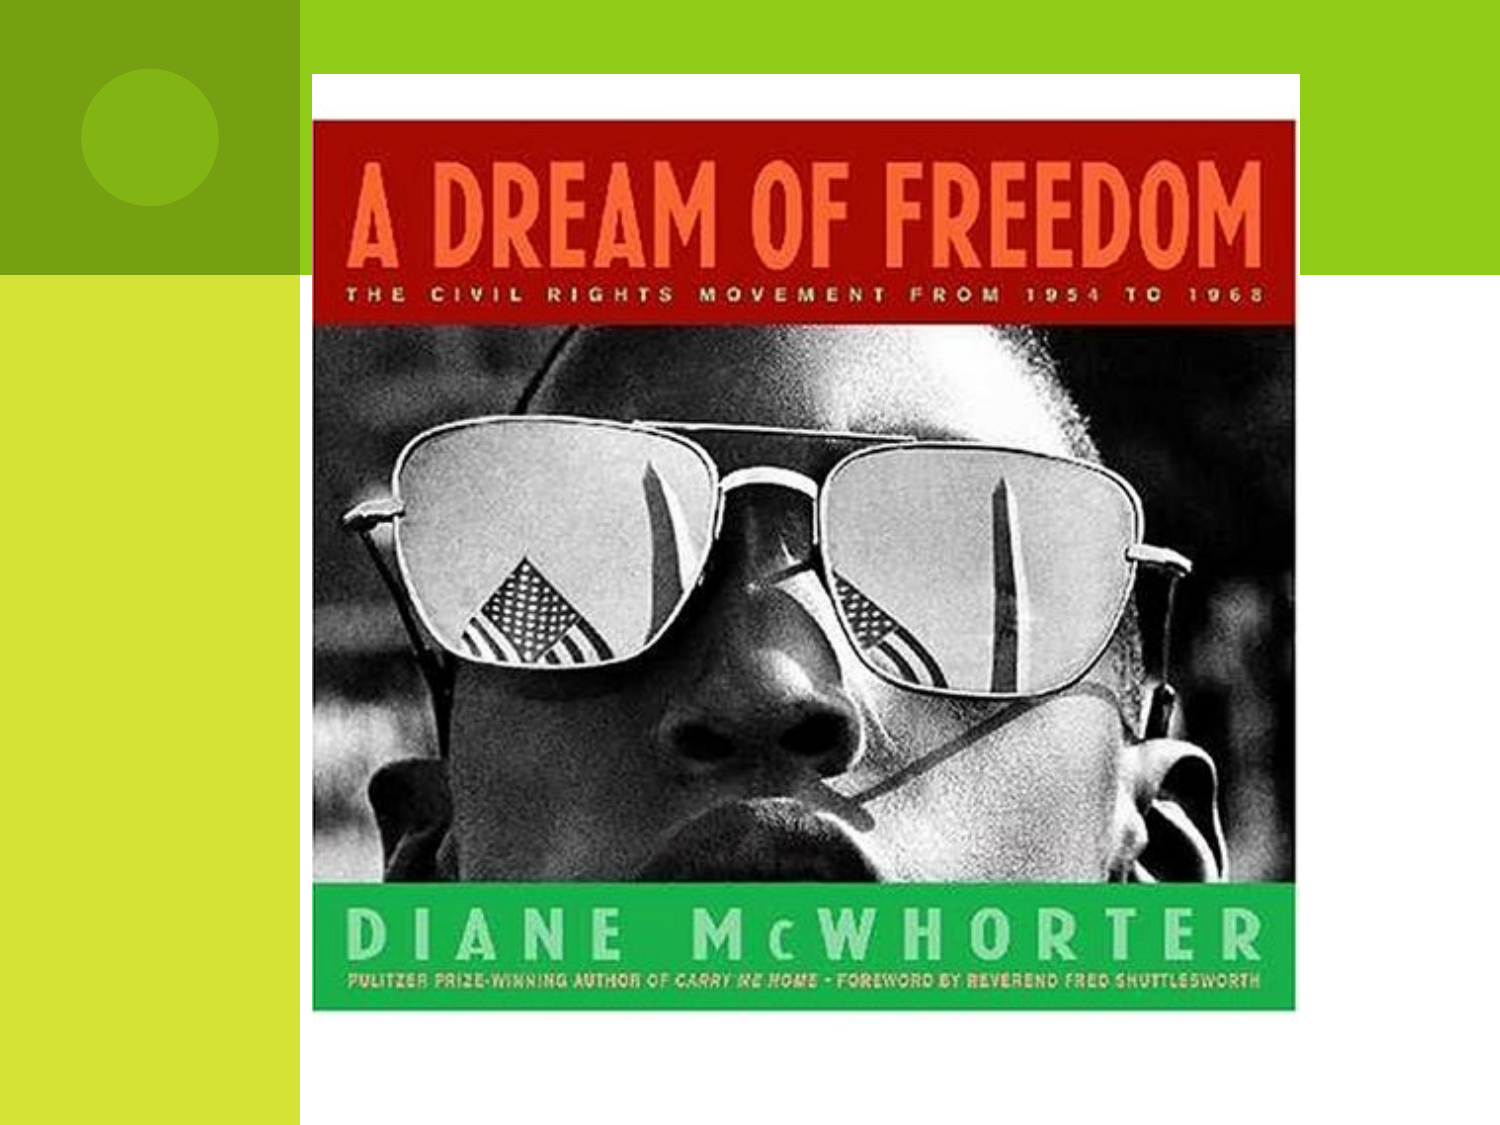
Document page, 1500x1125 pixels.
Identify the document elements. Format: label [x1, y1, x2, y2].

picture [312, 74, 1301, 1063]
